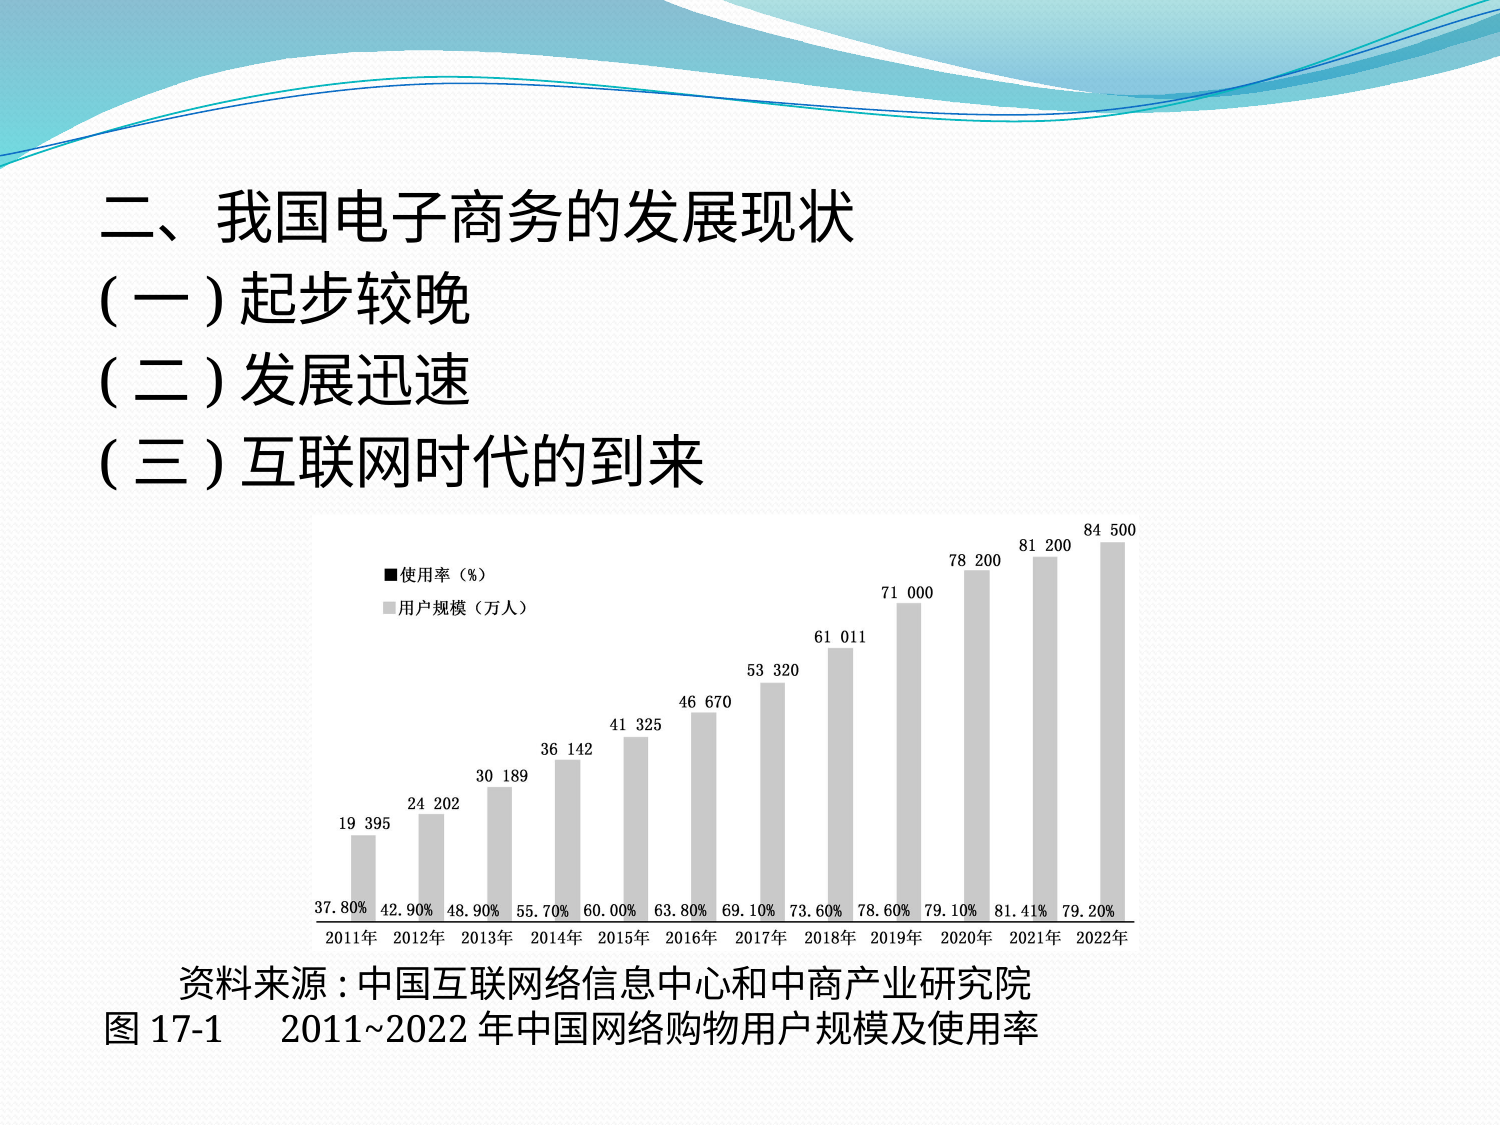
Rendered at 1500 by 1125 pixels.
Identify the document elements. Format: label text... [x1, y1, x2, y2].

text_box 资料来源:中国互联网络信息中心和中商产业研究院 图17-1 2011~2022年中国网络购物用户规模及使用率 [88, 952, 1365, 1057]
picture [312, 514, 1139, 952]
list 二、我国电子商务的发展现状 (一)起步较晚 (二)发展迅速 (三)互联网时代的到来 [83, 172, 1434, 893]
